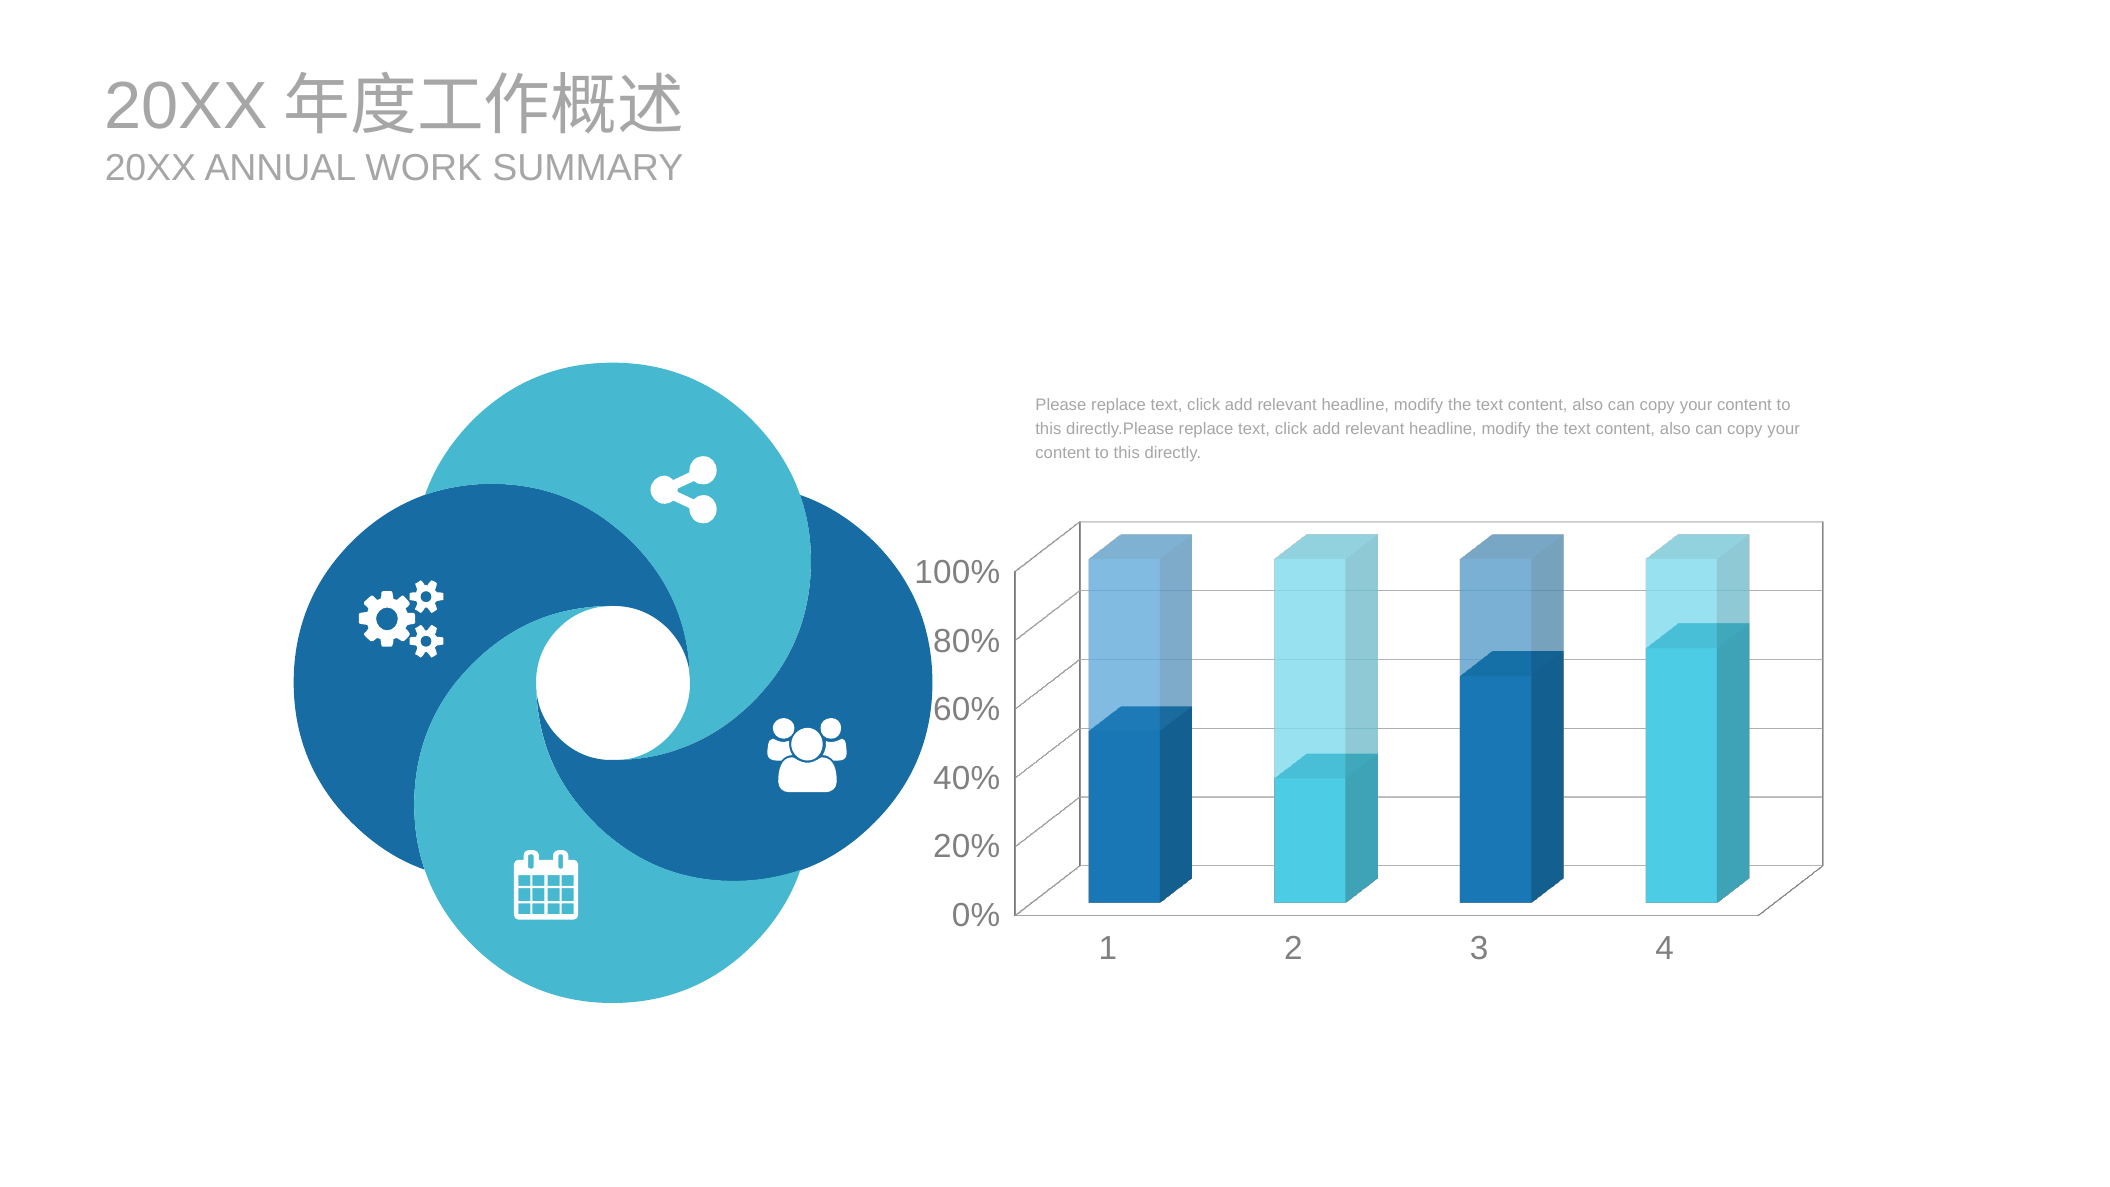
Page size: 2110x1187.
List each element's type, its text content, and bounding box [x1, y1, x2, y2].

text_box [650, 456, 717, 524]
text_box 20XX ANNUAL WORK SUMMARY [104, 142, 692, 188]
text_box [425, 362, 810, 759]
text_box 20XX年度工作概述 [104, 61, 692, 142]
text_box [513, 850, 579, 920]
text_box [358, 580, 444, 658]
text_box [293, 484, 689, 870]
text_box [767, 718, 847, 793]
text_box [414, 605, 801, 1003]
text_box [537, 494, 858, 880]
chart [858, 498, 1883, 1093]
text_box Please replace text, click add relevant headline, modify the text content, also can copy your content to this directly.Please replace text, click add relevant headline, modify the text content, also can copy your content to this directly. [1020, 382, 1836, 469]
